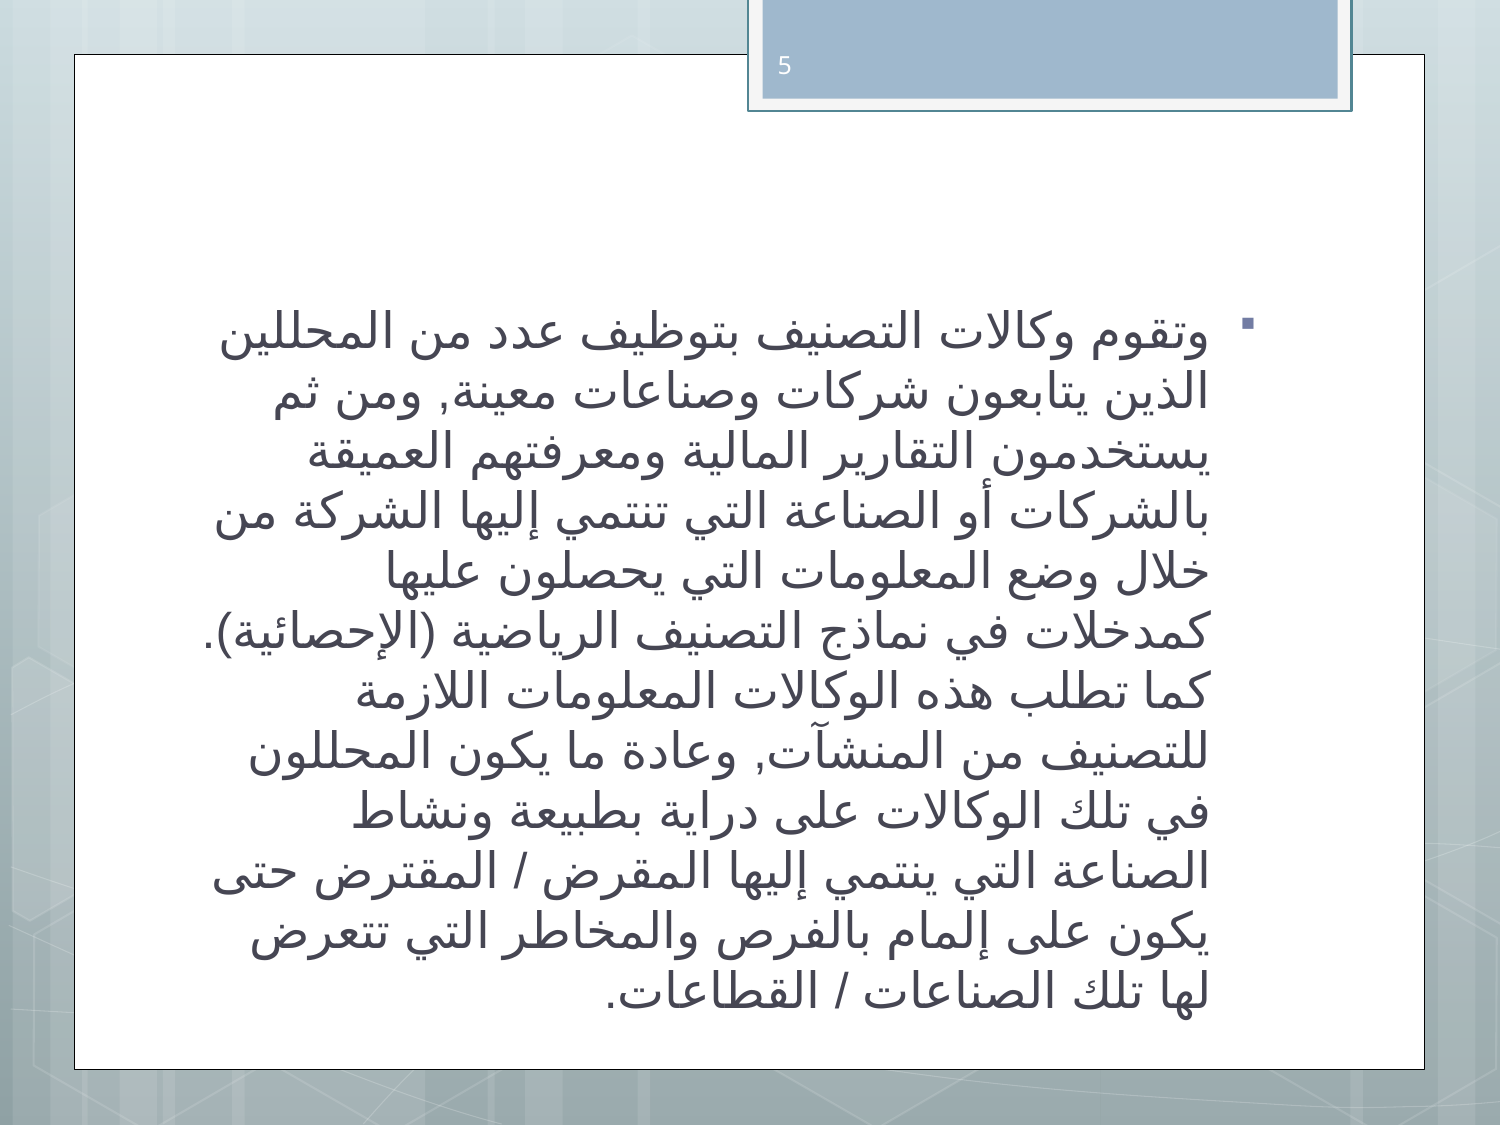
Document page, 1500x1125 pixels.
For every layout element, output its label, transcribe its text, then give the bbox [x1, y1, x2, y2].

list وتقوم وكالات التصنيف بتوظيف عدد من المحللين الذين يتابعون شركات وصناعات معينة, ومن ثم يستخدمون التقارير المالية ومعرفتهم العميقة بالشركات أو الصناعة التي تنتمي إليها الشركة من خلال وضع المعلومات التي يحصلون عليها كمدخلات في نماذج التصنيف الرياضية (الإحصائية). كما تطلب هذه الوكالات المعلومات اللازمة للتصنيف من المنشآت, وعادة ما يكون المحللون في تلك الوكالات على دراية بطبيعة ونشاط الصناعة التي ينتمي إليها المقرض / المقترض حتى يكون على إلمام بالفرص والمخاطر التي تتعرض لها تلك الصناعات / القطاعات. [171, 290, 1283, 867]
slide_number 5 [762, 36, 982, 97]
